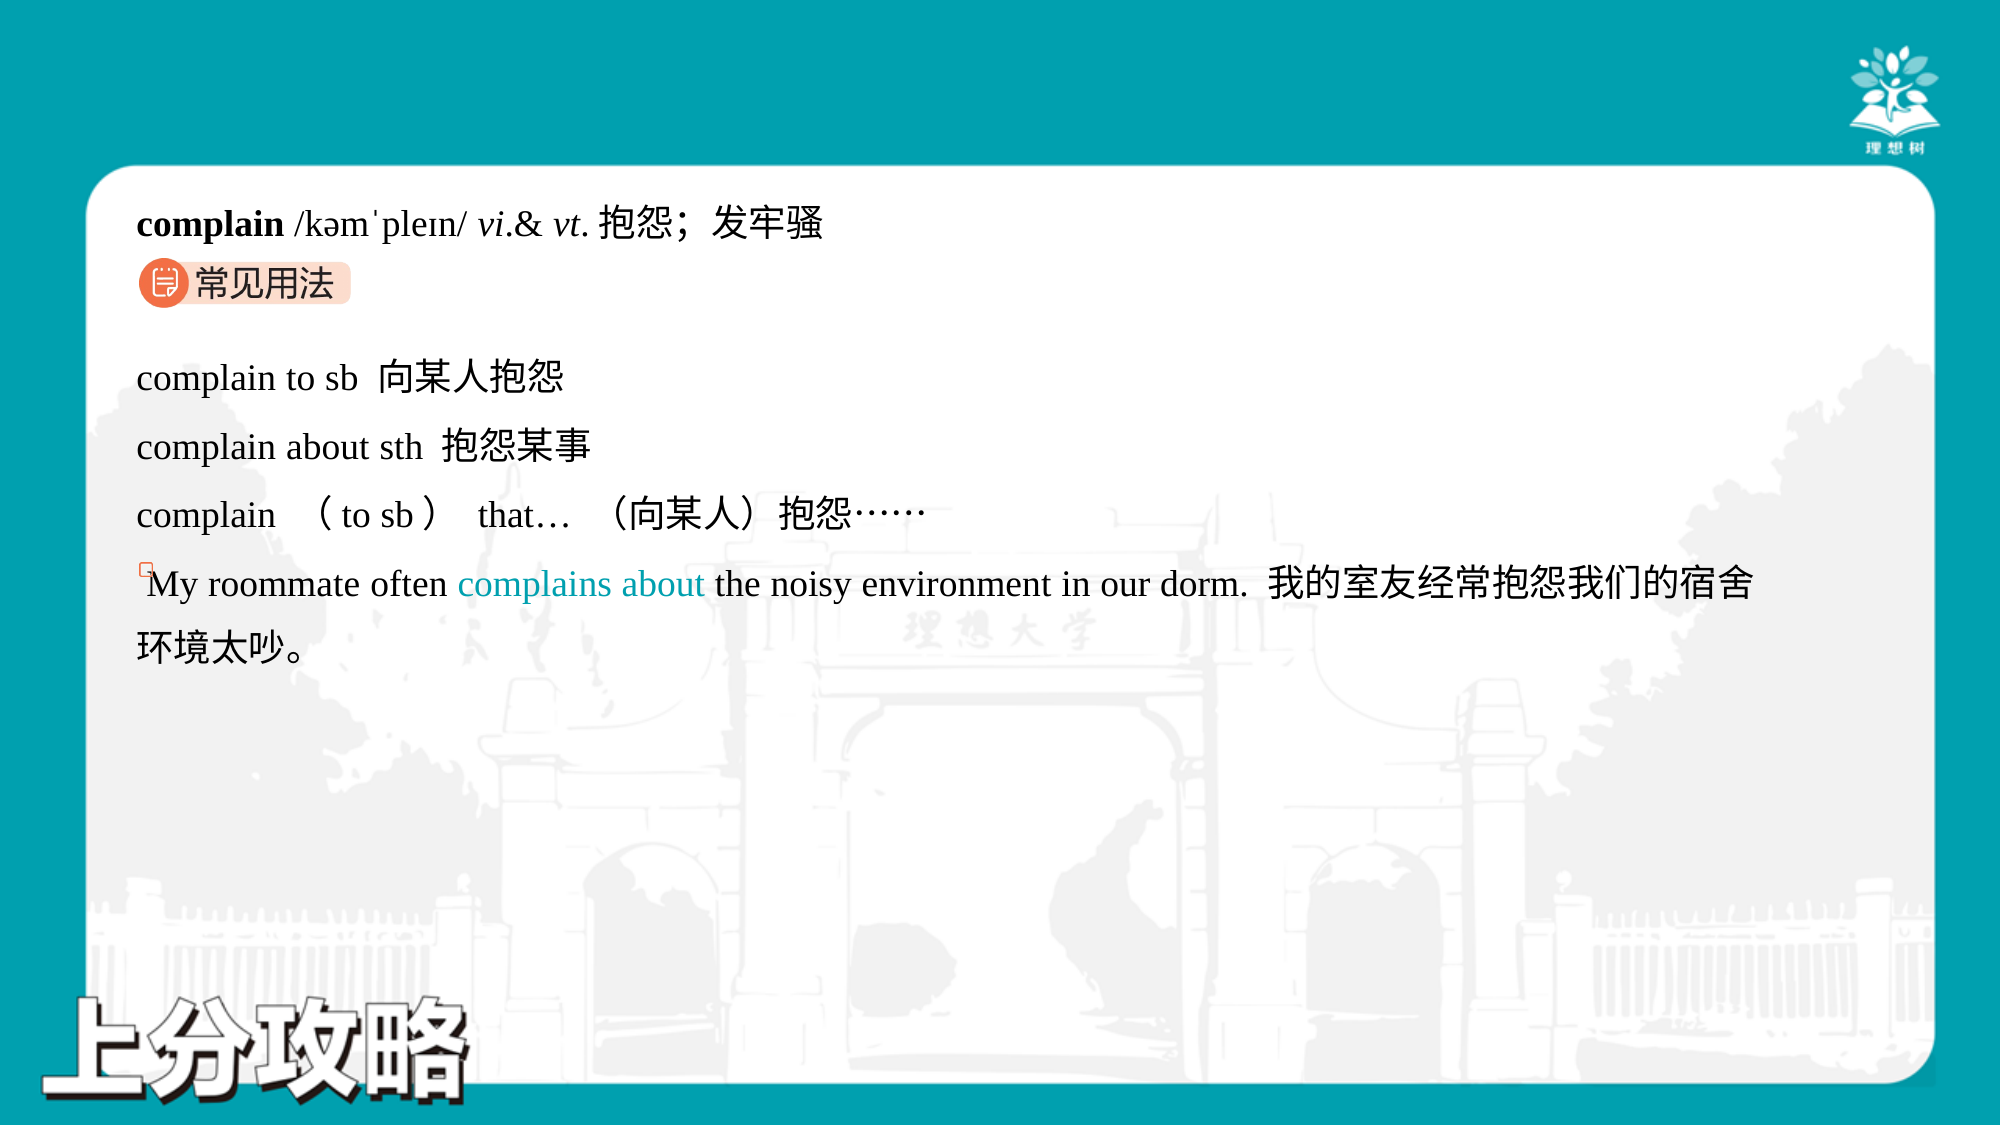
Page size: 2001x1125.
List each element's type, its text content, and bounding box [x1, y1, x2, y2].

text_box complain to sb 向某人抱怨 complain about sth 抱怨某事 complain （to sb） that… （向某人）抱怨…… My roommate often complains about the noisy environment in our dorm. 我的室友经常抱怨我们的宿舍 环境太吵。#20 [136, 329, 1865, 662]
picture [0, 0, 2000, 1125]
text_box complain /kəmˈpleɪn/ vi.& vt.抱怨；发牢骚#15 [136, 177, 1865, 236]
